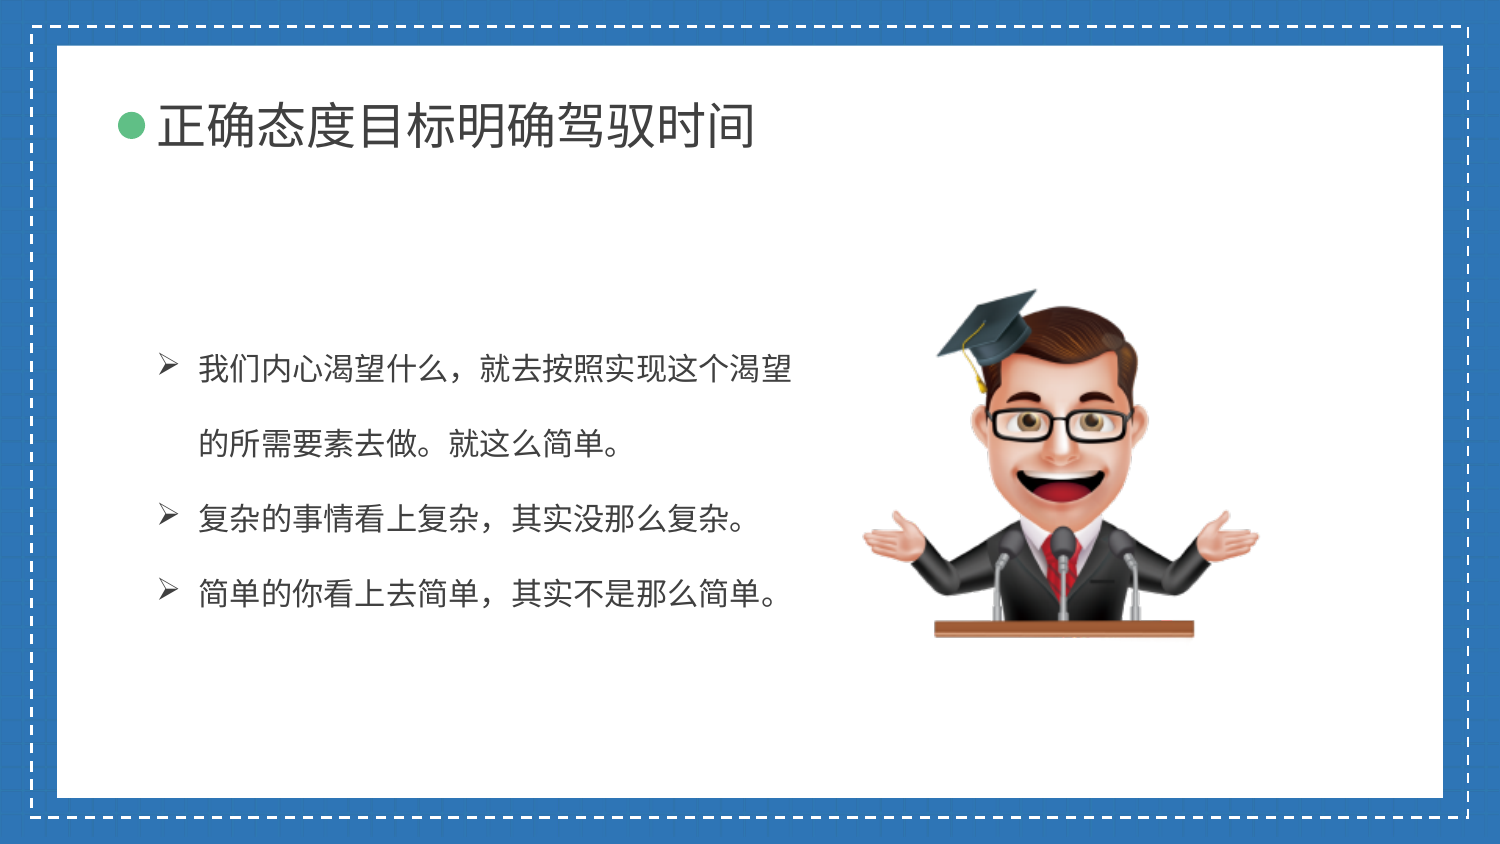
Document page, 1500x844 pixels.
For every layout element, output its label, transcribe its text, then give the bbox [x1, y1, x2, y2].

text_box [0, 0, 1499, 837]
picture [797, 161, 1329, 652]
text_box [116, 110, 147, 140]
text_box 我们内心渴望什么，就去按照实现这个渴望的所需要素去做。就这么简单。 复杂的事情看上复杂，其实没那么复杂。 简单的你看上去简单，其实不是那么简单。 [145, 306, 797, 618]
text_box 正确态度目标明确驾驭时间 [145, 89, 863, 161]
